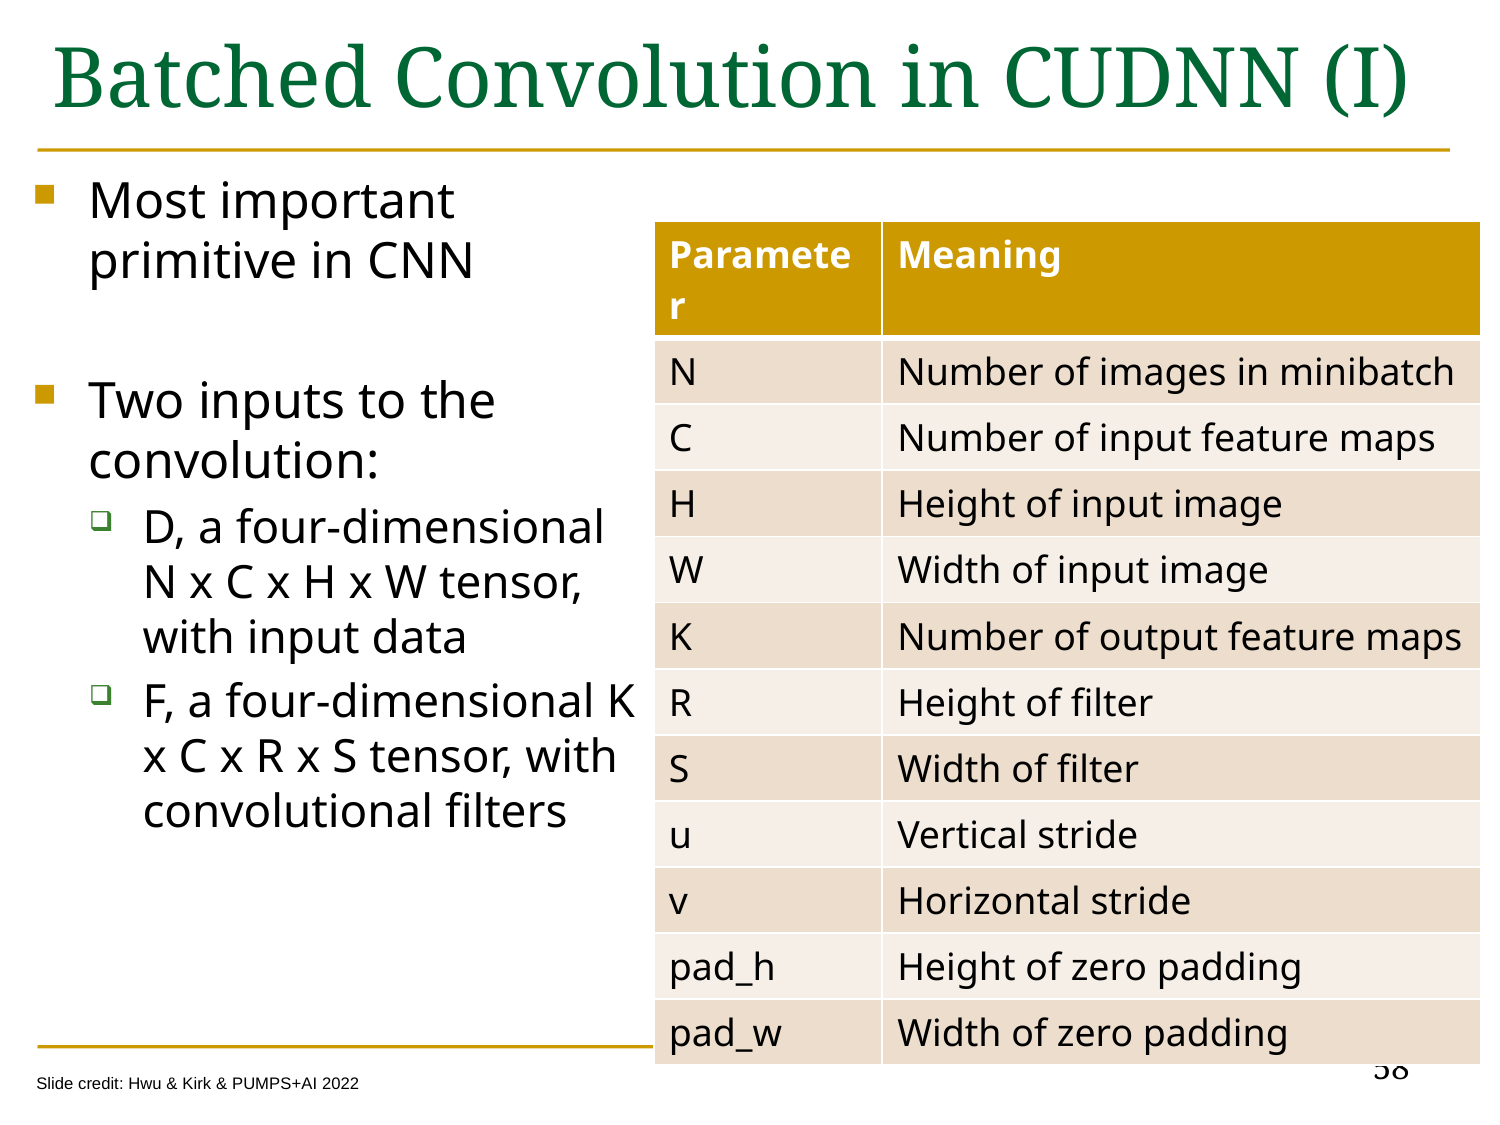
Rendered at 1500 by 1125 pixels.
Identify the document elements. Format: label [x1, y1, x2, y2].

table_cell [883, 471, 1480, 536]
table_cell [655, 537, 881, 602]
table_cell [883, 802, 1480, 866]
table_cell [883, 868, 1480, 932]
text_box [21, 1066, 375, 1101]
table_cell [883, 736, 1480, 800]
table_cell [883, 405, 1480, 469]
table_cell [655, 670, 881, 734]
table_header [655, 222, 881, 335]
title [37, 0, 1451, 150]
table_cell [883, 1000, 1480, 1064]
table_cell [655, 341, 881, 403]
table_cell [655, 471, 881, 536]
list [17, 160, 655, 1012]
table_header [883, 222, 1480, 335]
table_cell [655, 934, 881, 998]
table_cell [655, 736, 881, 800]
table_cell [883, 341, 1480, 403]
table_cell [883, 603, 1480, 668]
slide_number [1074, 1023, 1426, 1100]
table_cell [655, 603, 881, 668]
table_cell [655, 405, 881, 469]
table_cell [655, 802, 881, 866]
table_cell [655, 868, 881, 932]
table_cell [883, 670, 1480, 734]
table_cell [883, 934, 1480, 998]
table_cell [655, 1000, 881, 1064]
table_cell [883, 537, 1480, 602]
